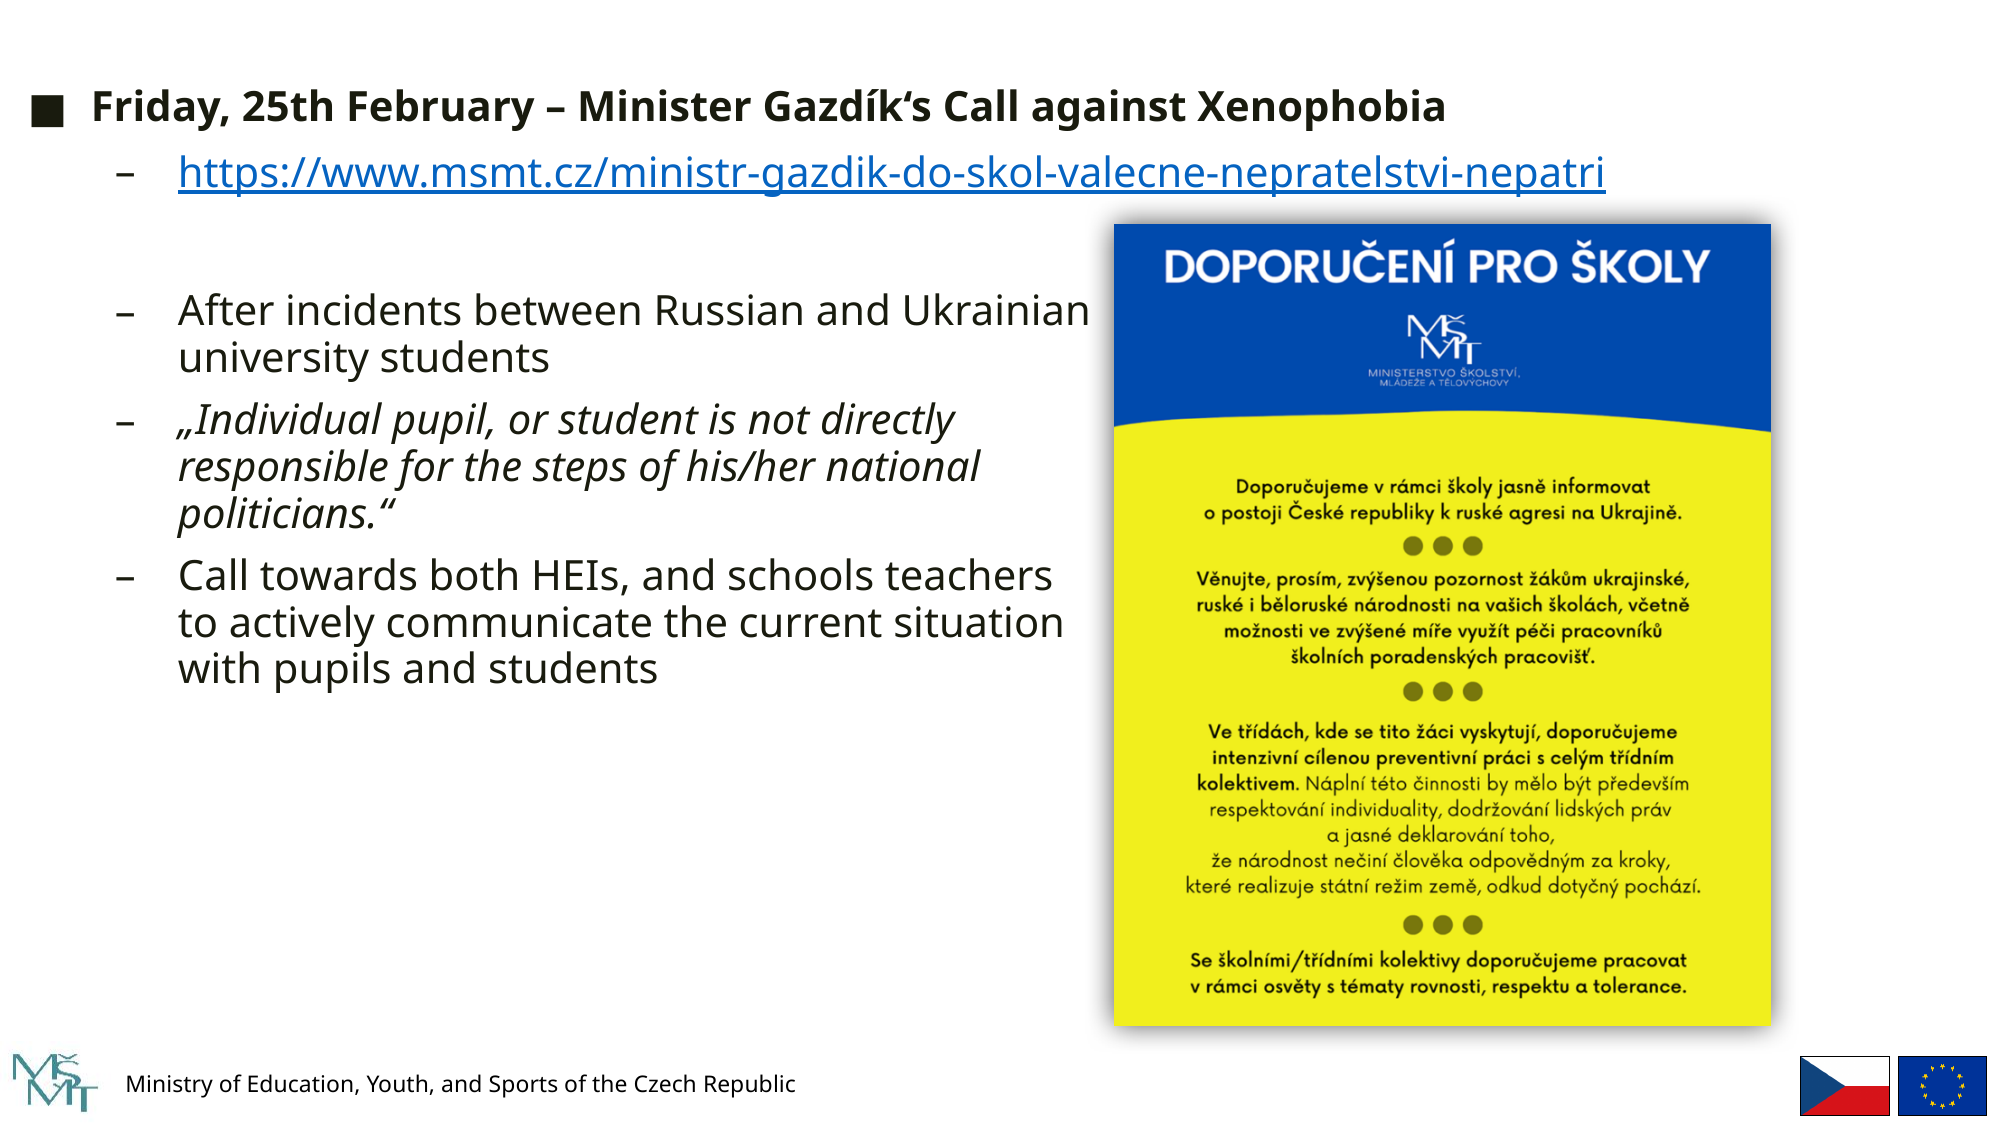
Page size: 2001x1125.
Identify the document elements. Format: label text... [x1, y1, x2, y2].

list Friday, 25th February – Minister Gazdík‘s Call against Xenophobia https://www.msmt.cz/ministr-gazdik-do-skol-valecne-nepratelstvi-nepatri After incidents between Russian and Ukrainian university students „Individual pupil, or student is not directly responsible for the steps of his/her national politicians.“ Call towards both HEIs, and schools teachers to actively communicate the current situation with pupils and students [12, 76, 1738, 1014]
picture [1898, 1056, 1988, 1116]
picture [1114, 224, 1771, 1026]
picture [1800, 1056, 1890, 1116]
picture [0, 1041, 111, 1125]
text_box Ministry of Education, Youth, and Sports of the Czech Republic [111, 1062, 1458, 1105]
